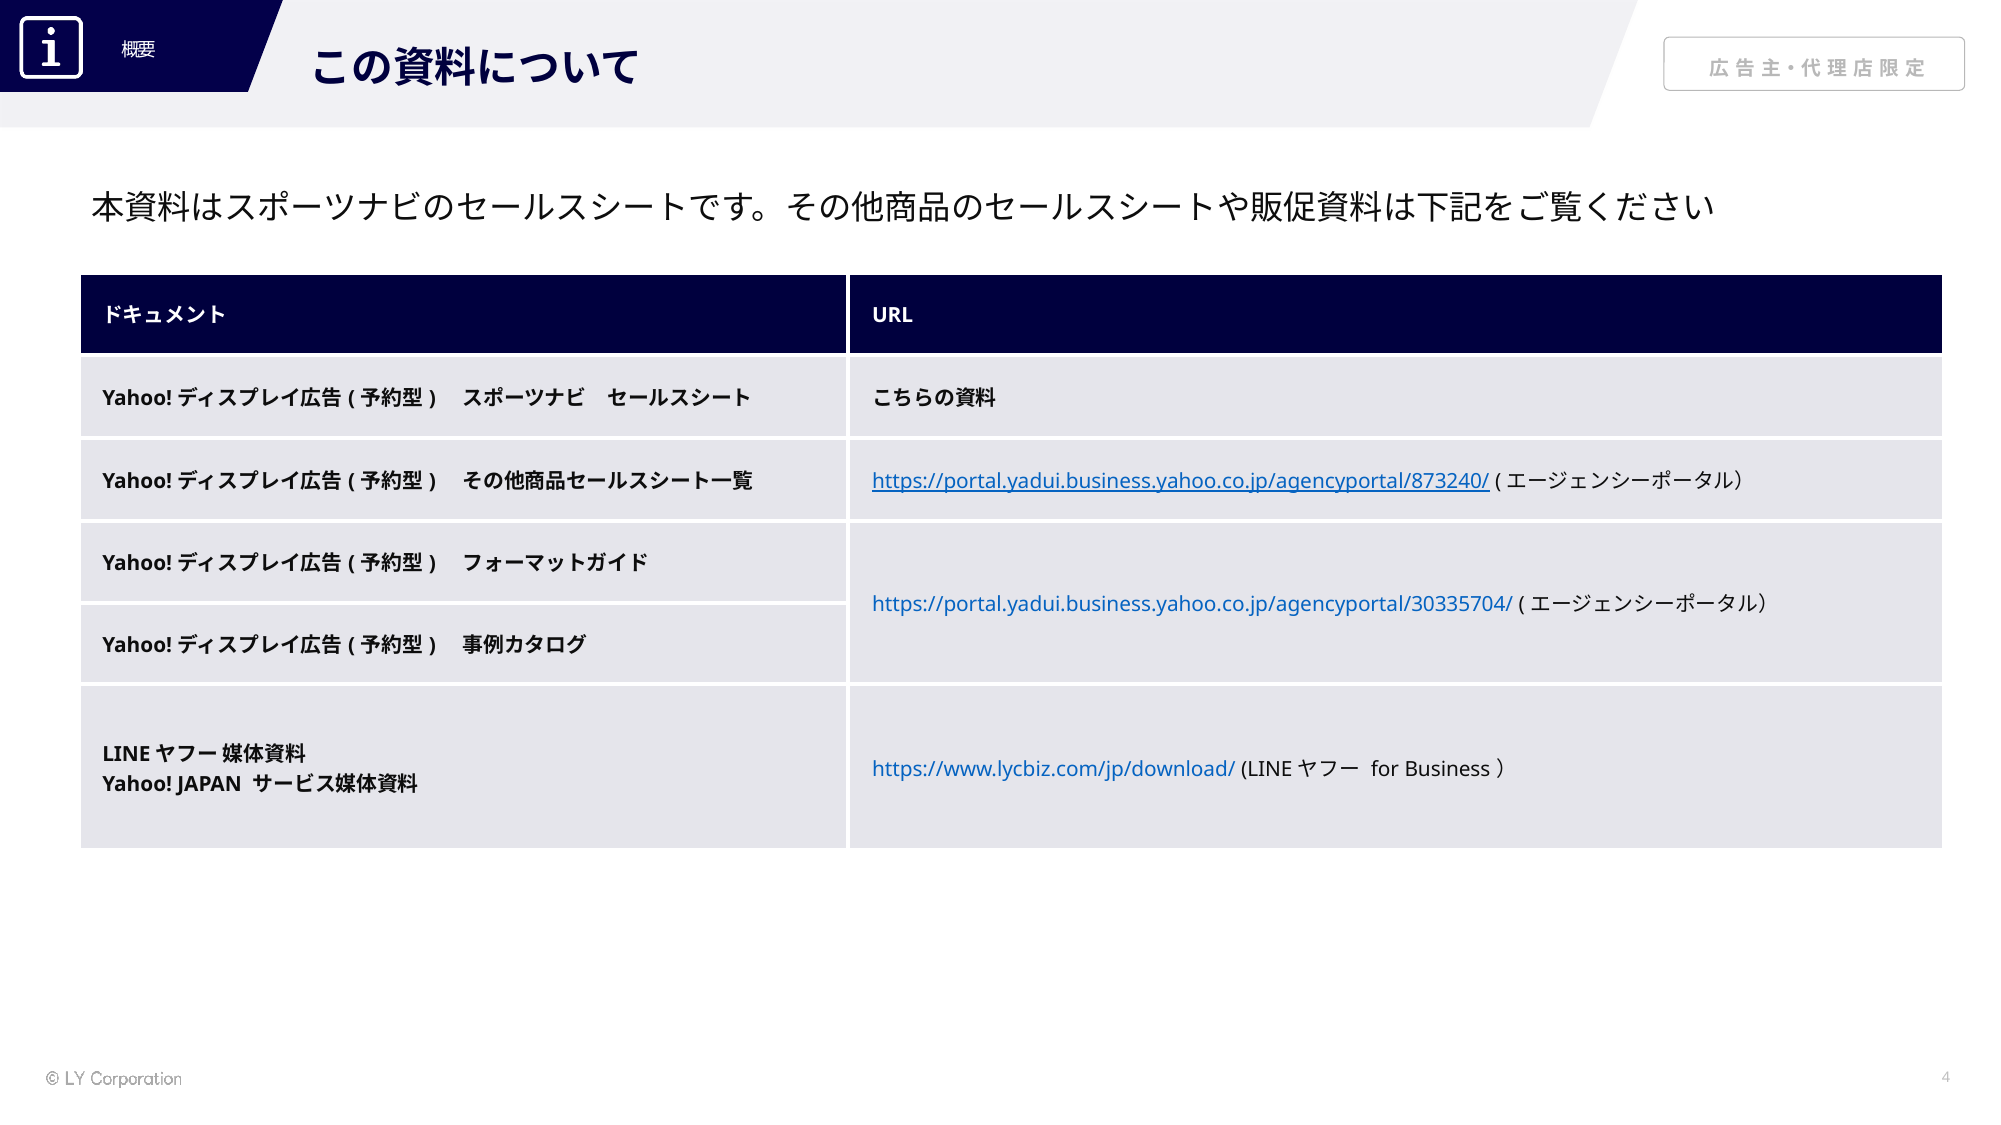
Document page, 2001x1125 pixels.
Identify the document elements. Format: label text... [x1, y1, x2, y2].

table_cell https://portal.yadui.business.yahoo.co.jp/agencyportal/873240/ (エージェンシーポータル） [850, 440, 1942, 519]
list 概要 [97, 13, 180, 81]
table_cell https://www.lycbiz.com/jp/download/ (LINEヤフー for Business） [850, 686, 1942, 848]
list この資料について [309, 41, 1645, 97]
text_box 本資料はスポーツナビのセールスシートです。その他商品のセールスシートや販促資料は下記をご覧ください [91, 174, 1863, 227]
table_cell Yahoo!ディスプレイ広告(予約型) その他商品セールスシート一覧 [81, 440, 846, 519]
table_header URL [850, 275, 1942, 353]
table_cell LINEヤフー 媒体資料 Yahoo! JAPAN サービス媒体資料 [81, 686, 846, 848]
picture [9, 5, 92, 87]
table_cell Yahoo!ディスプレイ広告(予約型) 事例カタログ [81, 605, 846, 682]
table_cell Yahoo!ディスプレイ広告(予約型) フォーマットガイド [81, 523, 846, 601]
table_cell https://portal.yadui.business.yahoo.co.jp/agencyportal/30335704/ (エージェンシーポータル） [850, 523, 1942, 682]
table_cell こちらの資料 [850, 357, 1942, 436]
table_header ドキュメント [81, 275, 846, 353]
picture [46, 1071, 181, 1088]
table_cell Yahoo!ディスプレイ広告(予約型) スポーツナビ セールスシート [81, 357, 846, 436]
